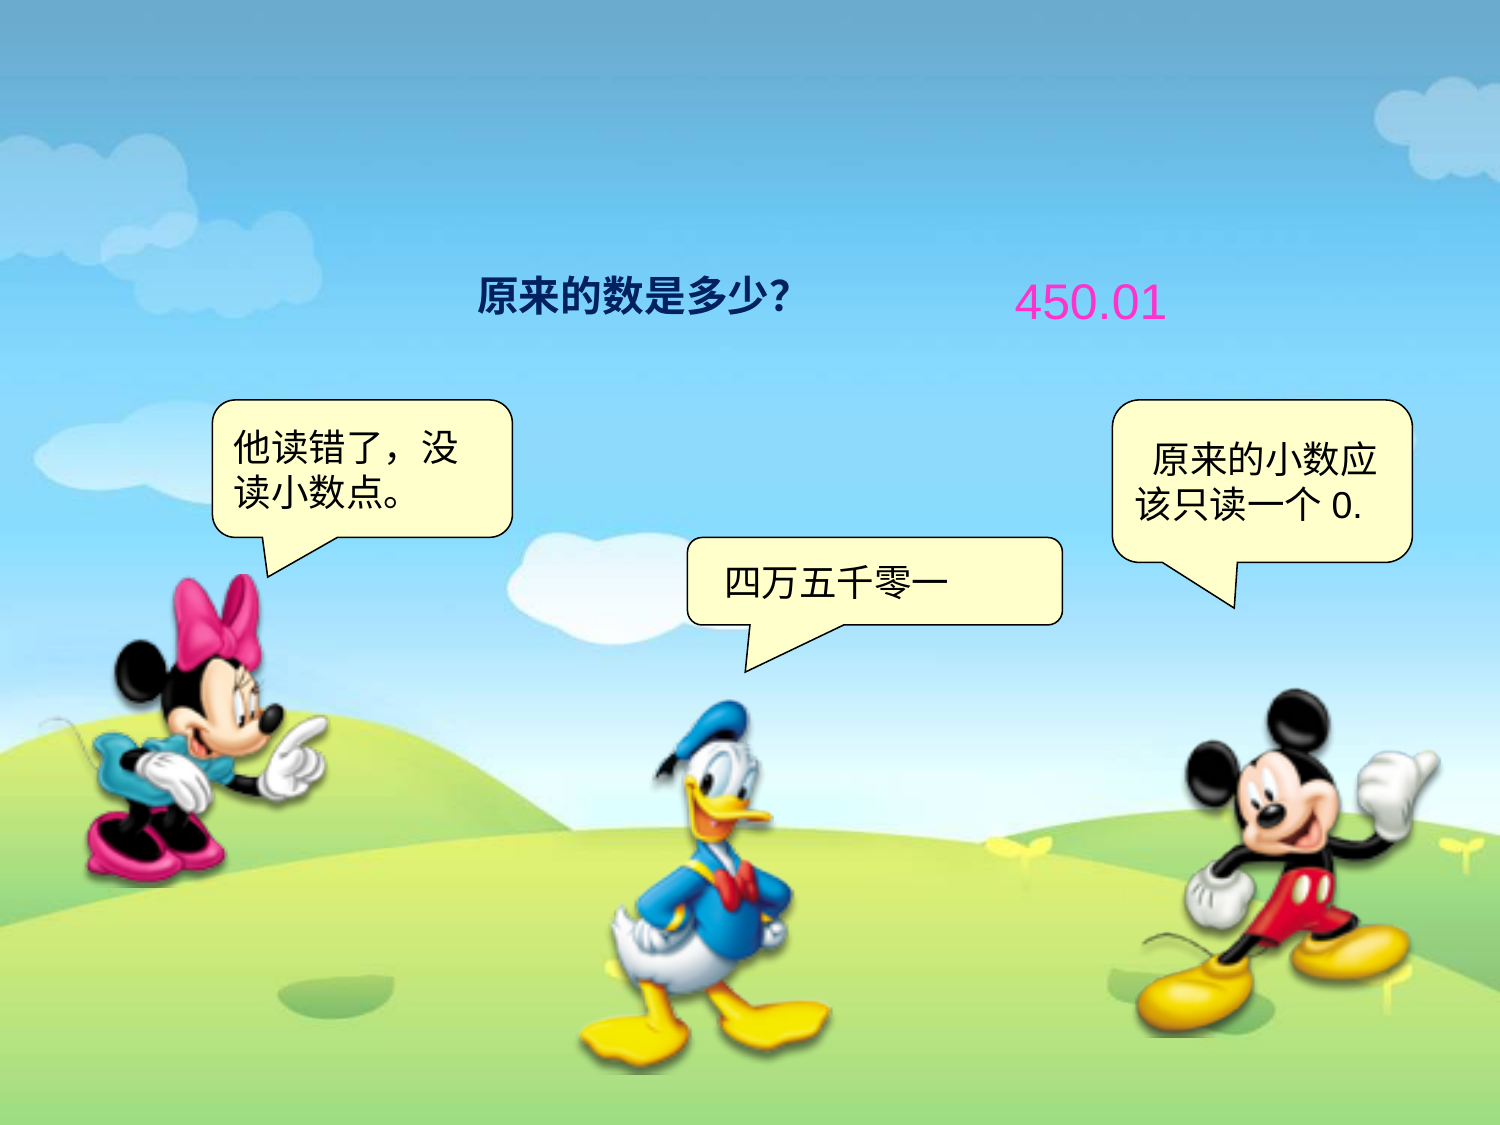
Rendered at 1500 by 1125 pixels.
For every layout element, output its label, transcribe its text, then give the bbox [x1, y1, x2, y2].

text_box 原来的小数应该只读一个0. [1112, 399, 1413, 609]
text_box 四万五千零一 [687, 537, 1063, 673]
text_box 他读错了，没读小数点。 [212, 399, 513, 573]
text_box 450.01 [999, 262, 1438, 338]
text_box 原来的数是多少？ [462, 262, 925, 328]
picture [0, 0, 1500, 1125]
